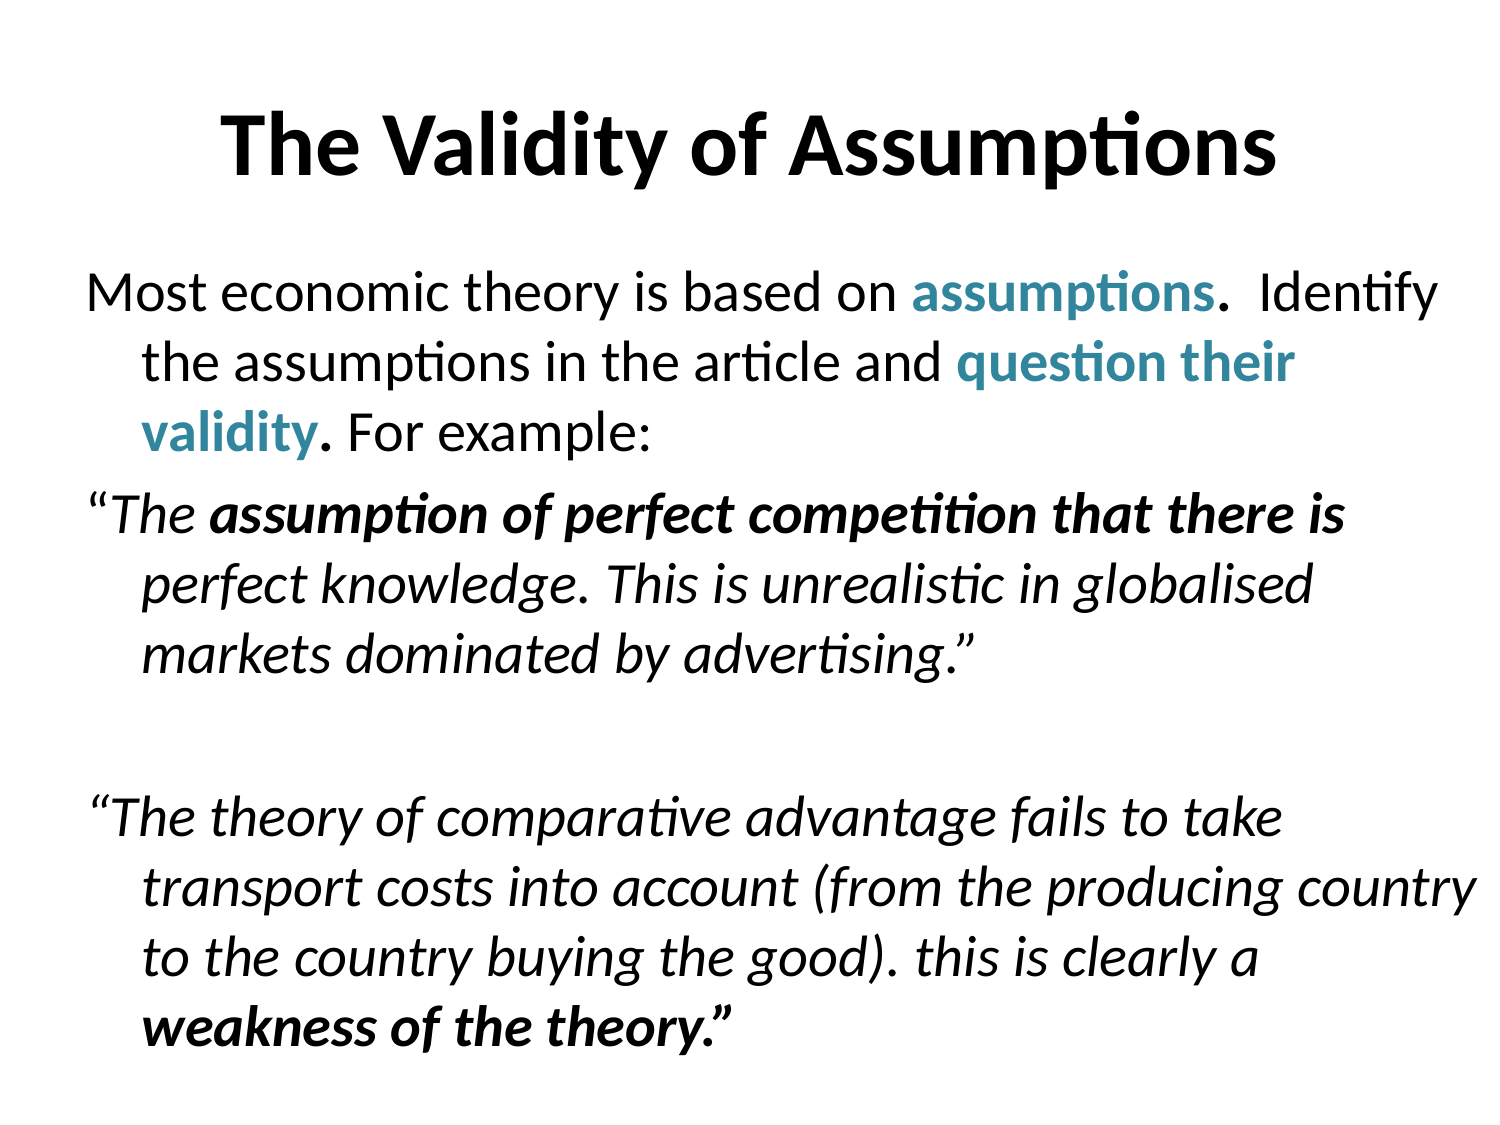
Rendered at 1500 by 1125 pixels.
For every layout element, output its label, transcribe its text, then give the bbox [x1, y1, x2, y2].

title The Validity of Assumptions [75, 45, 1425, 164]
list Most economic theory is based on assumptions. Identify the assumptions in the article and question their validity. For example: “The assumption of perfect competition that there is perfect knowledge. This is unrealistic in globalised markets dominated by advertising.” “The theory of comparative advantage fails to take transport costs into account (from the producing country to the country buying the good). this is clearly a weakness of the theory.” [70, 164, 1500, 907]
